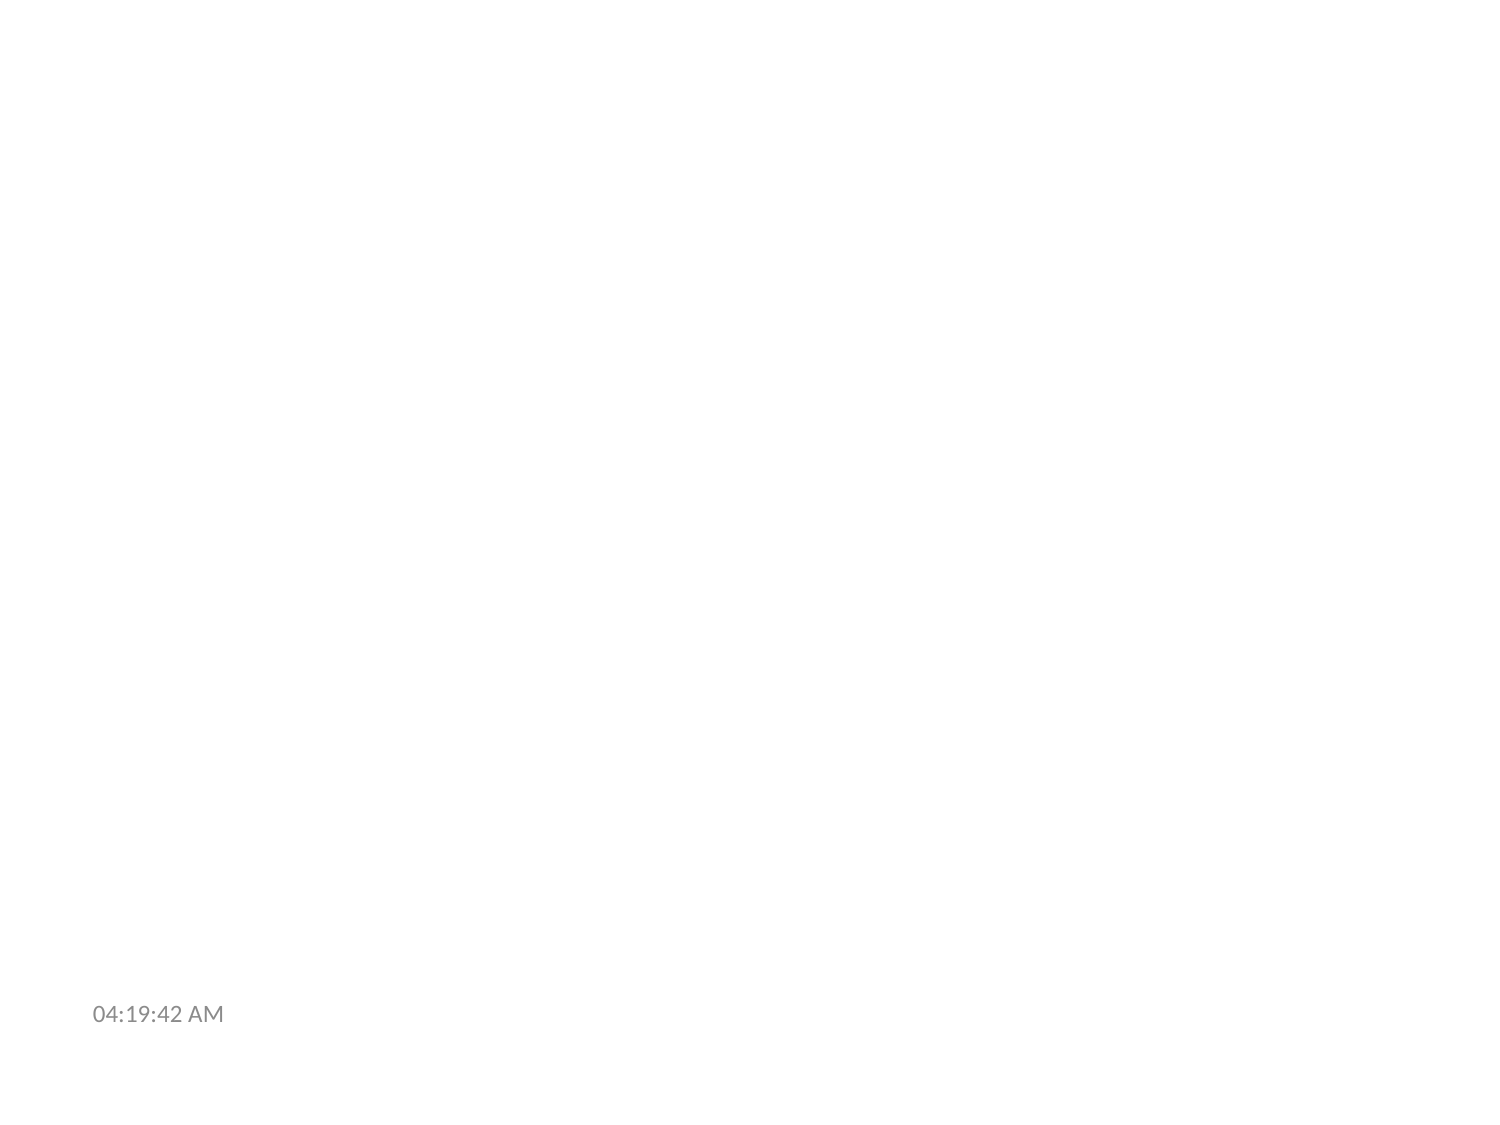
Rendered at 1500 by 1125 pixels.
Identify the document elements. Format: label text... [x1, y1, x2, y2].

text_box 3:35:09 PM [77, 982, 428, 1043]
